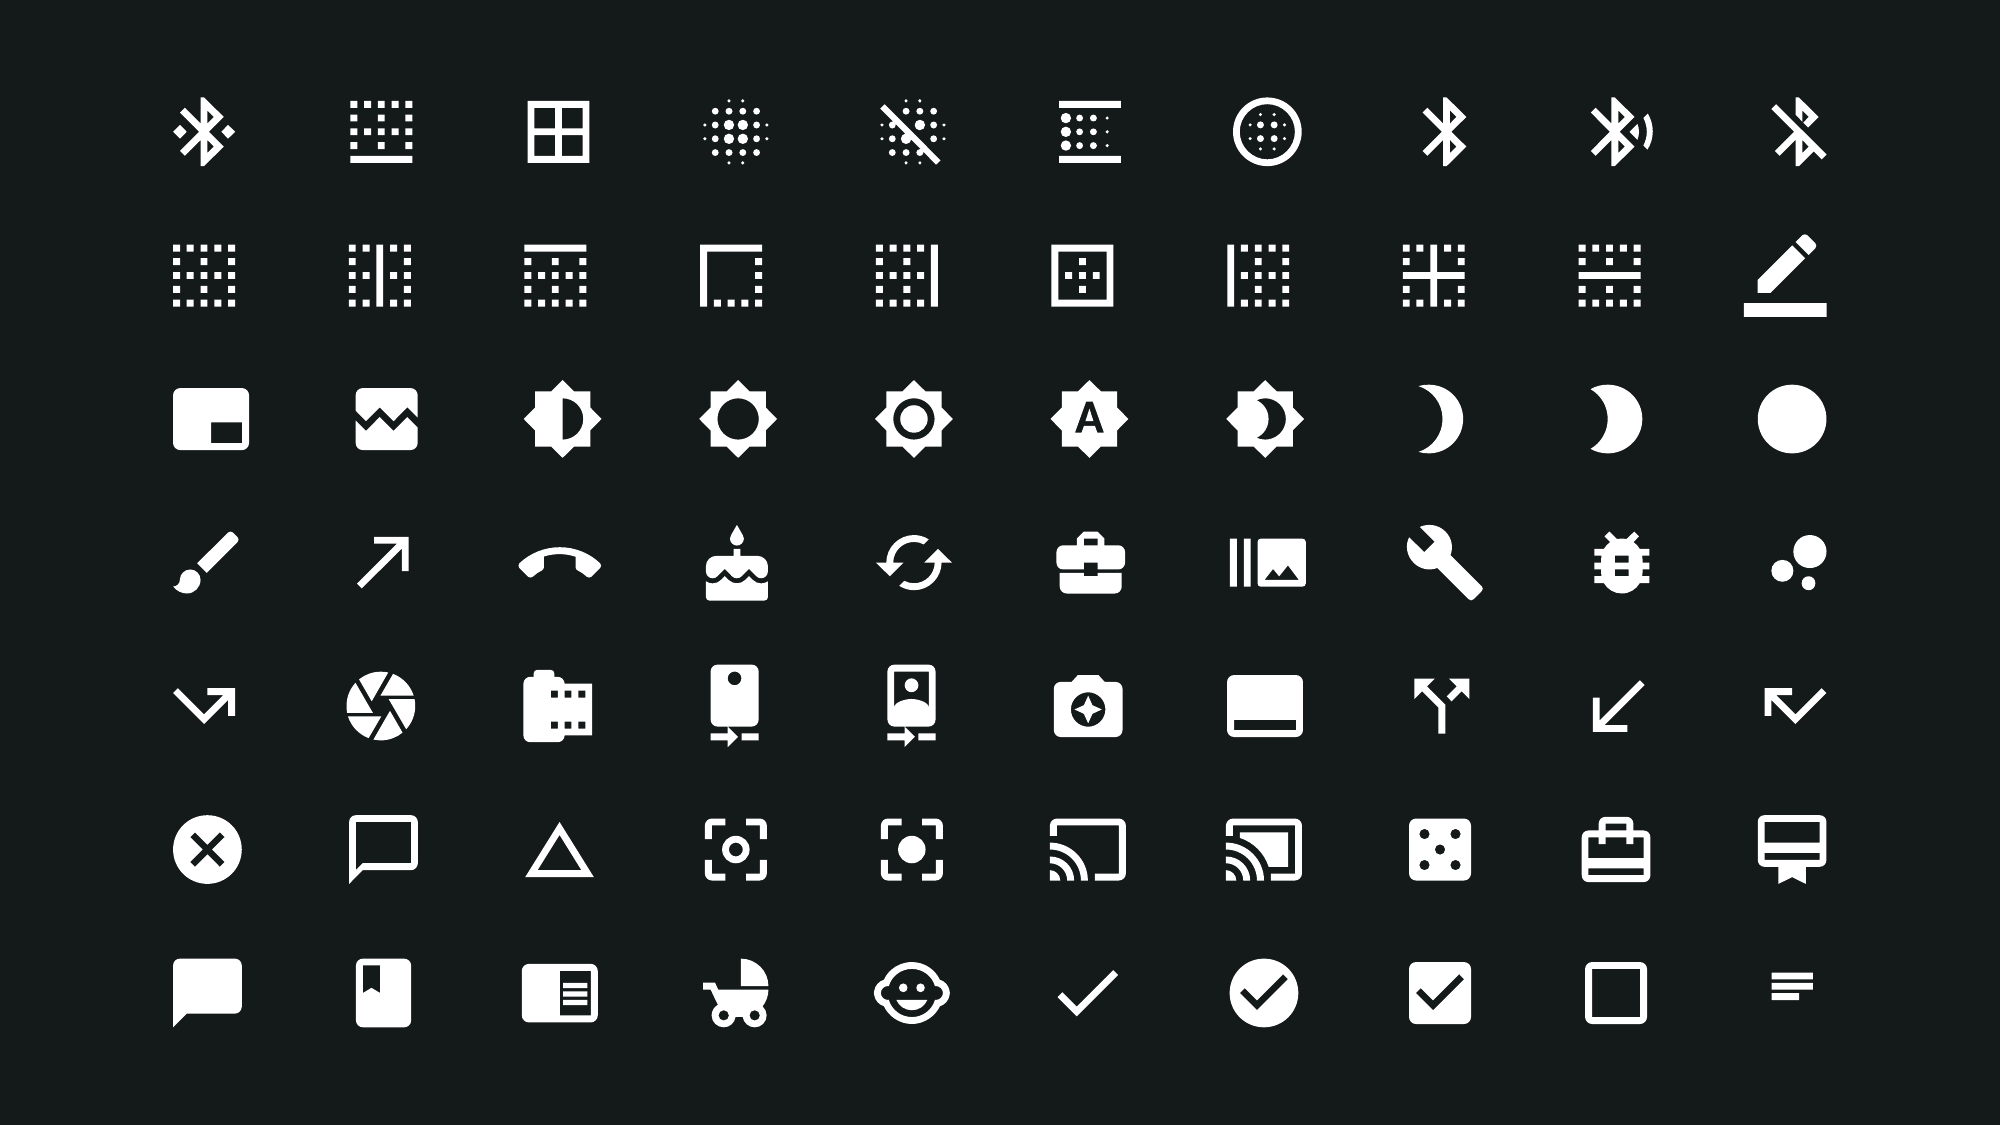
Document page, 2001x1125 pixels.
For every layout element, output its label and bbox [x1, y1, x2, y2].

text_box [1578, 272, 1641, 279]
text_box [1226, 380, 1305, 458]
text_box [405, 114, 413, 122]
text_box [903, 285, 911, 293]
text_box [1059, 155, 1121, 163]
text_box [922, 859, 943, 881]
text_box [538, 272, 546, 279]
text_box [390, 244, 398, 252]
text_box [1282, 244, 1290, 252]
text_box [350, 100, 358, 108]
text_box [380, 673, 414, 696]
text_box [880, 818, 902, 840]
text_box [753, 107, 760, 115]
text_box [903, 244, 911, 252]
text_box [1254, 244, 1262, 252]
text_box [1060, 140, 1072, 151]
text_box [173, 688, 236, 725]
text_box [1240, 272, 1248, 279]
text_box [565, 272, 573, 279]
text_box [228, 285, 236, 293]
text_box [1771, 982, 1813, 990]
text_box [1771, 972, 1813, 980]
text_box [1227, 244, 1235, 307]
text_box [521, 963, 598, 1023]
text_box [711, 107, 719, 115]
text_box [1585, 962, 1648, 1025]
text_box [1076, 142, 1084, 150]
text_box [1268, 272, 1276, 279]
text_box [214, 299, 222, 307]
text_box [1801, 576, 1816, 591]
text_box [523, 669, 593, 743]
text_box [711, 149, 719, 156]
text_box [1268, 244, 1276, 252]
text_box [1409, 962, 1472, 1025]
text_box [1633, 299, 1641, 307]
text_box [1254, 285, 1262, 293]
text_box [1240, 299, 1248, 307]
text_box [173, 124, 187, 139]
text_box [1057, 970, 1119, 1017]
text_box [903, 258, 911, 266]
text_box [1606, 258, 1613, 266]
text_box [524, 258, 532, 266]
text_box [1764, 688, 1827, 725]
text_box [200, 244, 208, 252]
text_box [350, 114, 358, 122]
text_box [1282, 258, 1290, 266]
text_box [390, 299, 398, 307]
text_box [873, 962, 950, 1025]
text_box [186, 244, 194, 252]
text_box [377, 100, 385, 108]
text_box [348, 299, 356, 307]
text_box [930, 244, 938, 307]
text_box [1592, 299, 1600, 307]
text_box [1793, 535, 1827, 569]
text_box [1446, 678, 1470, 702]
text_box [722, 835, 750, 864]
text_box [880, 859, 902, 881]
text_box [704, 859, 726, 881]
text_box [524, 272, 532, 279]
text_box [525, 821, 594, 878]
text_box [875, 285, 883, 293]
text_box [1578, 299, 1586, 307]
text_box [917, 272, 925, 279]
text_box [1795, 234, 1817, 255]
text_box [1059, 100, 1121, 108]
text_box [347, 716, 382, 739]
text_box [551, 272, 559, 279]
text_box [200, 258, 208, 266]
text_box [403, 272, 411, 279]
text_box [356, 536, 409, 589]
text_box [753, 149, 760, 156]
text_box [364, 100, 372, 108]
text_box [359, 671, 389, 702]
text_box [725, 107, 733, 115]
text_box [355, 416, 418, 451]
text_box [214, 244, 222, 252]
text_box [1268, 299, 1276, 307]
text_box [739, 107, 747, 115]
text_box [377, 128, 385, 136]
text_box [403, 244, 411, 252]
text_box [725, 149, 733, 156]
text_box [346, 682, 373, 713]
text_box [1051, 244, 1114, 307]
text_box [704, 818, 726, 840]
text_box [1771, 104, 1827, 167]
text_box [1056, 531, 1126, 570]
text_box [524, 299, 532, 307]
text_box [740, 958, 769, 987]
text_box [173, 388, 250, 451]
text_box [729, 524, 744, 546]
text_box [173, 815, 242, 884]
text_box [1282, 272, 1290, 279]
text_box [348, 258, 356, 266]
text_box [753, 135, 760, 143]
text_box [1629, 123, 1640, 140]
text_box [1592, 680, 1645, 732]
text_box [1089, 142, 1097, 150]
text_box [349, 815, 418, 884]
text_box [364, 128, 372, 136]
text_box [1578, 258, 1586, 266]
text_box [1409, 818, 1472, 881]
text_box [1059, 572, 1122, 594]
text_box [377, 142, 385, 150]
text_box [1757, 384, 1827, 454]
text_box [1060, 126, 1072, 138]
text_box [377, 114, 385, 122]
text_box [1050, 380, 1129, 458]
text_box [723, 119, 735, 131]
text_box [746, 859, 767, 881]
text_box [1257, 538, 1306, 587]
text_box [875, 299, 883, 307]
text_box [1633, 285, 1641, 293]
text_box [565, 299, 573, 307]
text_box [579, 272, 587, 279]
text_box [355, 388, 418, 422]
text_box [889, 272, 897, 279]
text_box [1590, 384, 1643, 454]
text_box [723, 133, 735, 144]
text_box [889, 244, 897, 252]
text_box [403, 299, 411, 307]
text_box [1282, 285, 1290, 293]
text_box [1254, 258, 1262, 266]
text_box [1633, 244, 1641, 252]
text_box [186, 272, 194, 279]
text_box [1243, 538, 1251, 587]
text_box [376, 244, 384, 307]
text_box [1771, 559, 1794, 582]
text_box [903, 299, 911, 307]
text_box [1402, 244, 1465, 307]
text_box [391, 100, 399, 108]
text_box [739, 149, 747, 156]
text_box [1795, 97, 1819, 128]
text_box [880, 104, 941, 165]
text_box [518, 547, 602, 578]
text_box [403, 258, 411, 266]
text_box [348, 285, 356, 293]
text_box [228, 299, 236, 307]
text_box [1227, 675, 1303, 738]
text_box [917, 244, 925, 252]
text_box [173, 958, 242, 1028]
text_box [524, 244, 587, 252]
text_box [350, 155, 413, 163]
text_box [1757, 815, 1827, 884]
text_box [200, 299, 208, 307]
text_box [1592, 244, 1600, 252]
text_box [173, 285, 181, 293]
text_box [1418, 384, 1464, 454]
text_box [703, 982, 769, 1028]
text_box [875, 244, 883, 252]
text_box [699, 380, 778, 458]
text_box [1743, 303, 1827, 317]
text_box [221, 124, 236, 139]
text_box [579, 299, 587, 307]
text_box [711, 121, 719, 129]
text_box [180, 97, 224, 167]
text_box [373, 710, 403, 741]
text_box [173, 272, 181, 279]
text_box [391, 128, 399, 136]
text_box [228, 258, 236, 266]
text_box [551, 299, 559, 307]
text_box [922, 818, 943, 840]
text_box [350, 142, 358, 150]
text_box [1049, 818, 1126, 881]
text_box [551, 258, 559, 266]
text_box [1594, 531, 1650, 594]
text_box [1053, 675, 1123, 738]
text_box [527, 100, 590, 163]
text_box [1422, 97, 1467, 167]
text_box [173, 569, 201, 594]
text_box [200, 272, 208, 279]
text_box [1229, 958, 1299, 1028]
text_box [711, 135, 719, 143]
text_box [1089, 128, 1097, 136]
text_box [579, 258, 587, 266]
text_box [405, 128, 413, 136]
text_box [388, 699, 416, 730]
text_box [1606, 299, 1613, 307]
text_box [390, 272, 398, 279]
text_box [1606, 285, 1613, 293]
text_box [710, 664, 759, 748]
text_box [538, 299, 546, 307]
text_box [350, 128, 358, 136]
text_box [1089, 114, 1097, 122]
text_box [1282, 299, 1290, 307]
text_box [1414, 678, 1446, 734]
text_box [1590, 97, 1635, 167]
text_box [753, 121, 760, 129]
text_box [348, 272, 356, 279]
text_box [1606, 244, 1613, 252]
text_box [1233, 97, 1302, 167]
text_box [746, 818, 767, 840]
text_box [875, 380, 953, 458]
text_box [898, 835, 926, 864]
text_box [705, 576, 768, 601]
text_box [917, 299, 925, 307]
text_box [700, 244, 763, 307]
text_box [875, 272, 883, 279]
text_box [705, 548, 768, 579]
text_box [1229, 538, 1237, 587]
text_box [737, 133, 748, 144]
text_box [1076, 128, 1084, 136]
text_box [214, 272, 222, 279]
text_box [173, 299, 181, 307]
text_box [579, 285, 587, 293]
text_box [875, 258, 883, 266]
text_box [1643, 113, 1653, 150]
text_box [1578, 285, 1586, 293]
text_box [889, 299, 897, 307]
text_box [903, 272, 911, 279]
text_box [551, 285, 559, 293]
text_box [173, 244, 181, 252]
text_box [1771, 993, 1800, 1001]
text_box [186, 299, 194, 307]
text_box [362, 299, 370, 307]
text_box [1619, 244, 1627, 252]
text_box [1581, 816, 1651, 883]
text_box [1578, 244, 1586, 252]
text_box [173, 258, 181, 266]
text_box [524, 285, 532, 293]
text_box [1254, 299, 1262, 307]
text_box [887, 664, 936, 748]
text_box [1406, 524, 1483, 601]
text_box [1633, 258, 1641, 266]
text_box [1757, 245, 1806, 293]
text_box [228, 244, 236, 252]
text_box [899, 548, 952, 591]
text_box [403, 285, 411, 293]
text_box [228, 272, 236, 279]
text_box [362, 244, 370, 252]
text_box [1076, 114, 1084, 122]
text_box [1619, 299, 1627, 307]
text_box [197, 531, 239, 573]
text_box [355, 958, 412, 1028]
text_box [405, 142, 413, 150]
text_box [362, 272, 370, 279]
text_box [523, 380, 602, 458]
text_box [1225, 818, 1302, 881]
text_box [875, 535, 929, 577]
text_box [405, 100, 413, 108]
text_box [1060, 112, 1072, 124]
text_box [737, 119, 748, 131]
text_box [1254, 272, 1262, 279]
text_box [200, 285, 208, 293]
text_box [348, 244, 356, 252]
text_box [1240, 244, 1248, 252]
